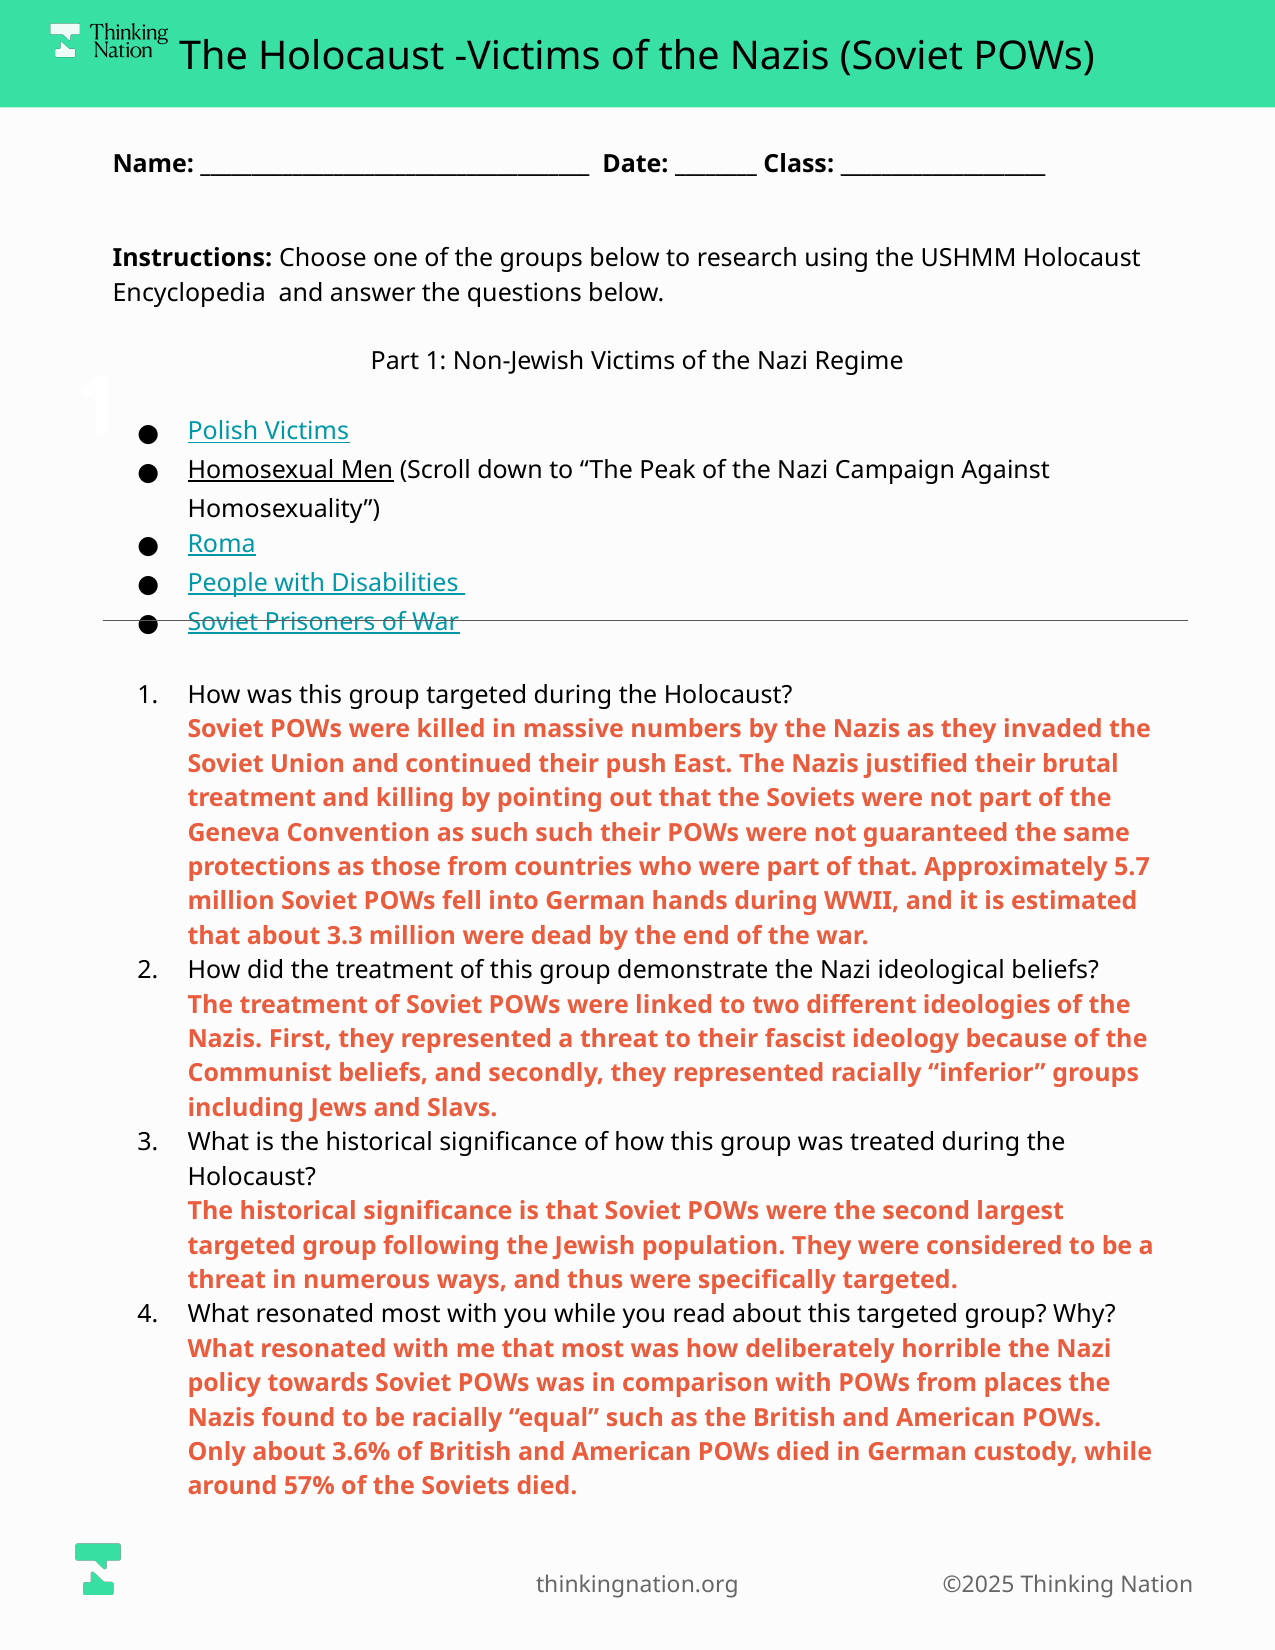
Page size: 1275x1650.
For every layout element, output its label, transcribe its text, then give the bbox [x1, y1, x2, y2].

text_box ©2025 Thinking Nation [907, 1553, 1210, 1605]
text_box The Holocaust -Victims of the Nazis (Soviet POWs) [0, 0, 1275, 108]
text_box 1 [30, 315, 165, 450]
picture [62, 1533, 134, 1605]
text_box Name: ______________________________________ Date: ________ Class: ____________________ Instructions: Choose one of the groups below to research using the USHMM Holocaust Encyclopedia and answer the questions below. Part 1: Non-Jewish Victims of the Nazi Regime Polish Victims Homosexual Men (Scroll down to “The Peak of the Nazi Campaign Against Homosexuality”) Roma People with Disabilities Soviet Prisoners of War How was this group targeted during the Holocaust? Soviet POWs were killed in massive numbers by the Nazis as they invaded the Soviet Union and continued their push East. The Nazis justified their brutal treatment and killing by pointing out that the Soviets were not part of the Geneva Convention as such such their POWs were not guaranteed the same protections as those from countries who were part of that. Approximately 5.7 million Soviet POWs fell into German hands during WWII, and it is estimated that about 3.3 million were dead by the end of the war. How did the treatment of this group demonstrate the Nazi ideological beliefs? The treatment of Soviet POWs were linked to two different ideologies of the Nazis. First, they represented a threat to their fascist ideology because of the Communist beliefs, and secondly, they represented racially “inferior” groups including Jews and Slavs. What is the historical significance of how this group was treated during the Holocaust? The historical significance is that Soviet POWs were the second largest targeted group following the Jewish population. They were considered to be a threat in numerous ways, and thus were specifically targeted. What resonated most with you while you read about this targeted group? Why? What resonated with me that most was how deliberately horrible the Nazi policy towards Soviet POWs was in comparison with POWs from places the Nazis found to be racially “equal” such as the British and American POWs. Only about 3.6% of British and American POWs died in German custody, while around 57% of the Soviets died. [97, 132, 1178, 1516]
picture [36, 12, 172, 69]
text_box thinkingnation.org [486, 1553, 789, 1605]
